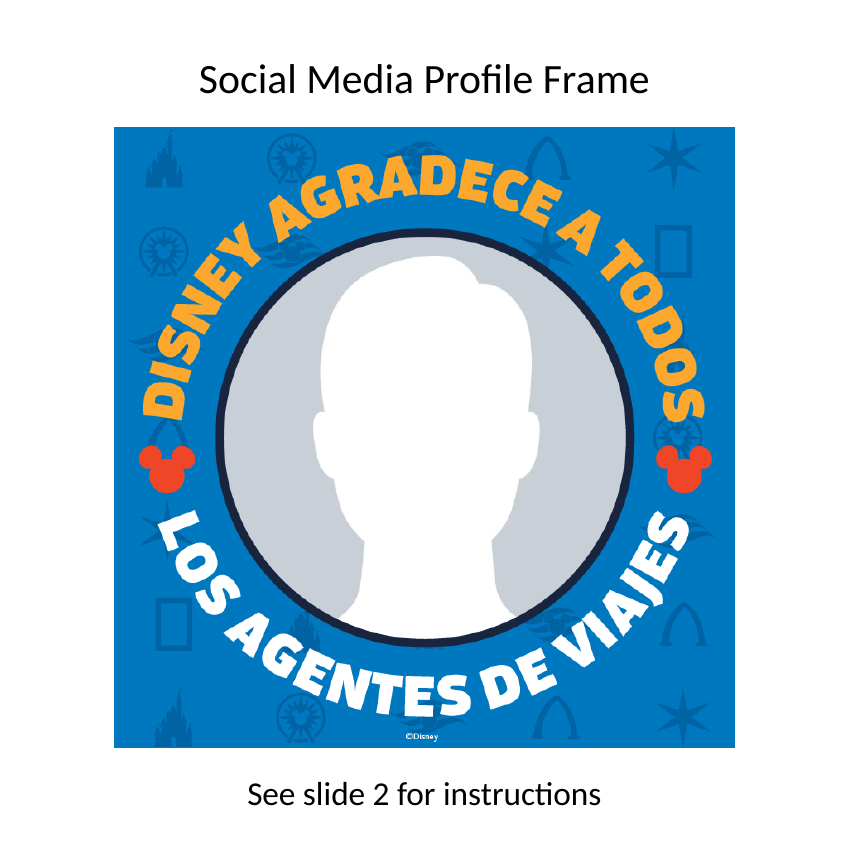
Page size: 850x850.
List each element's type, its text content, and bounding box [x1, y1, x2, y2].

text_box Social Media Profile Frame [144, 44, 705, 110]
text_box See slide 2 for instructions [144, 764, 705, 820]
picture [114, 127, 735, 748]
